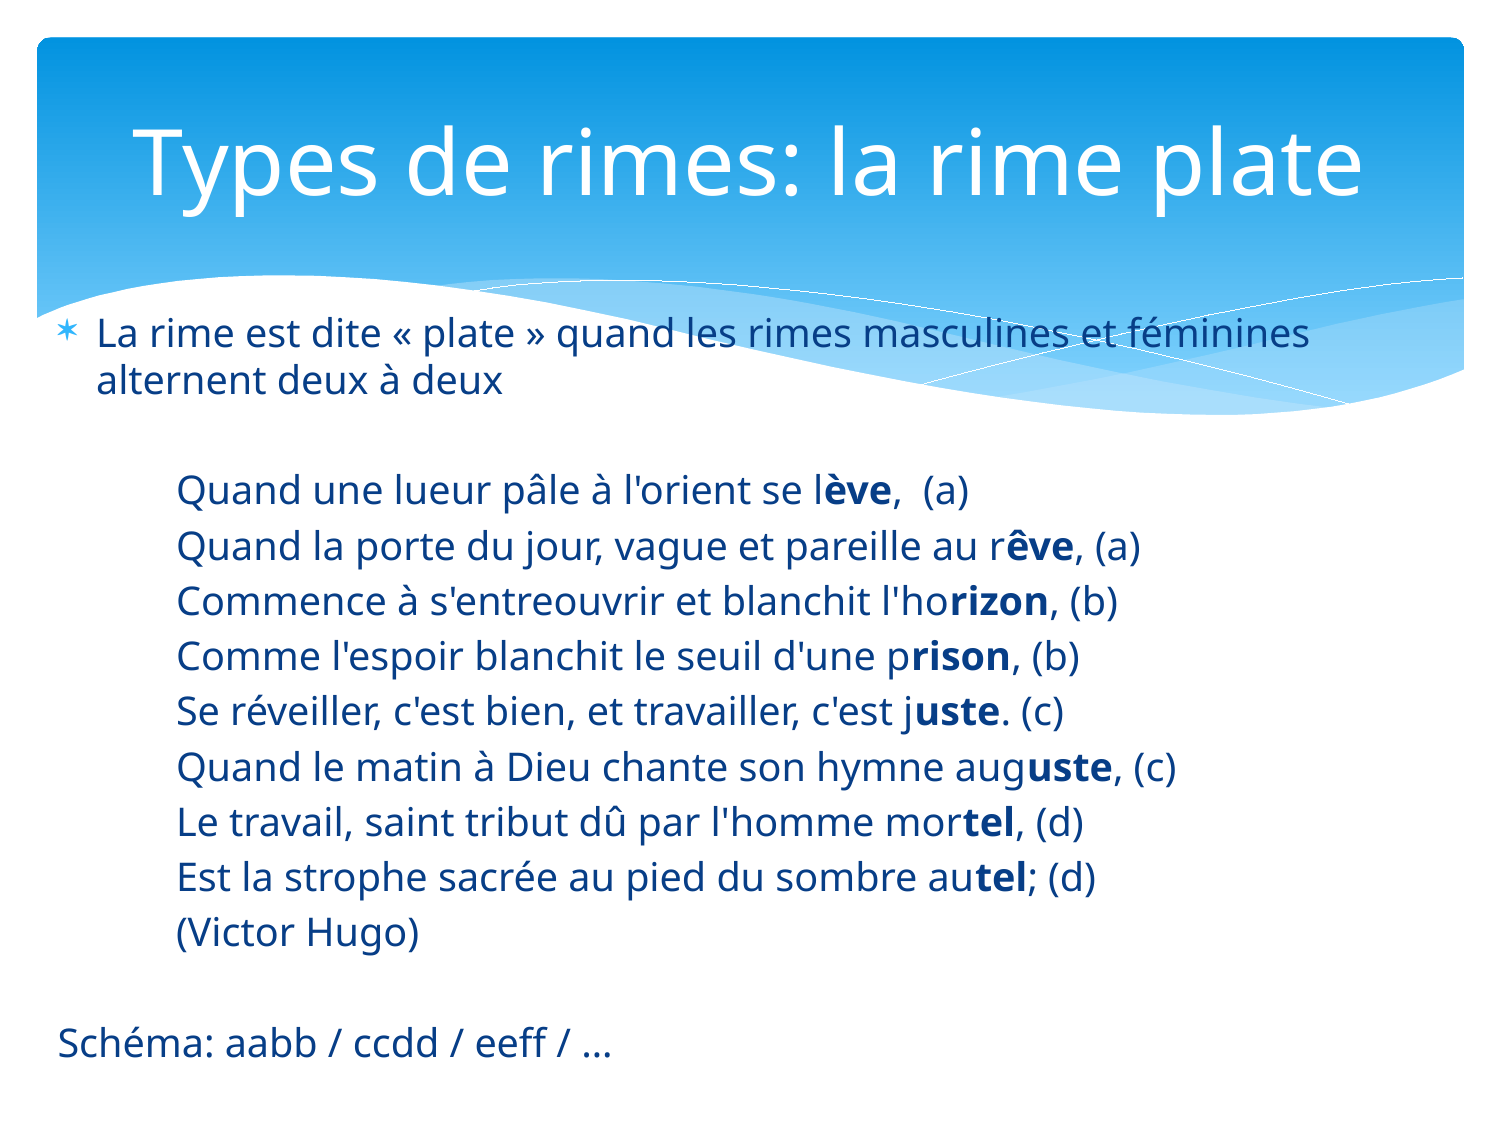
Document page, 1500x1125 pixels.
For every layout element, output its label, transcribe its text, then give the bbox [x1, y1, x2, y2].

title Types de rimes: la rime plate [75, 55, 1425, 261]
list La rime est dite « plate » quand les rimes masculines et féminines alternent deux à deux Quand une lueur pâle à l'orient se lève, (a) Quand la porte du jour, vague et pareille au rêve, (a) Commence à s'entreouvrir et blanchit l'horizon, (b) Comme l'espoir blanchit le seuil d'une prison, (b) Se réveiller, c'est bien, et travailler, c'est juste. (c) Quand le matin à Dieu chante son hymne auguste, (c) Le travail, saint tribut dû par l'homme mortel, (d) Est la strophe sacrée au pied du sombre autel; (d) (Victor Hugo) Schéma: aabb / ccdd / eeff / … [42, 300, 1425, 1073]
